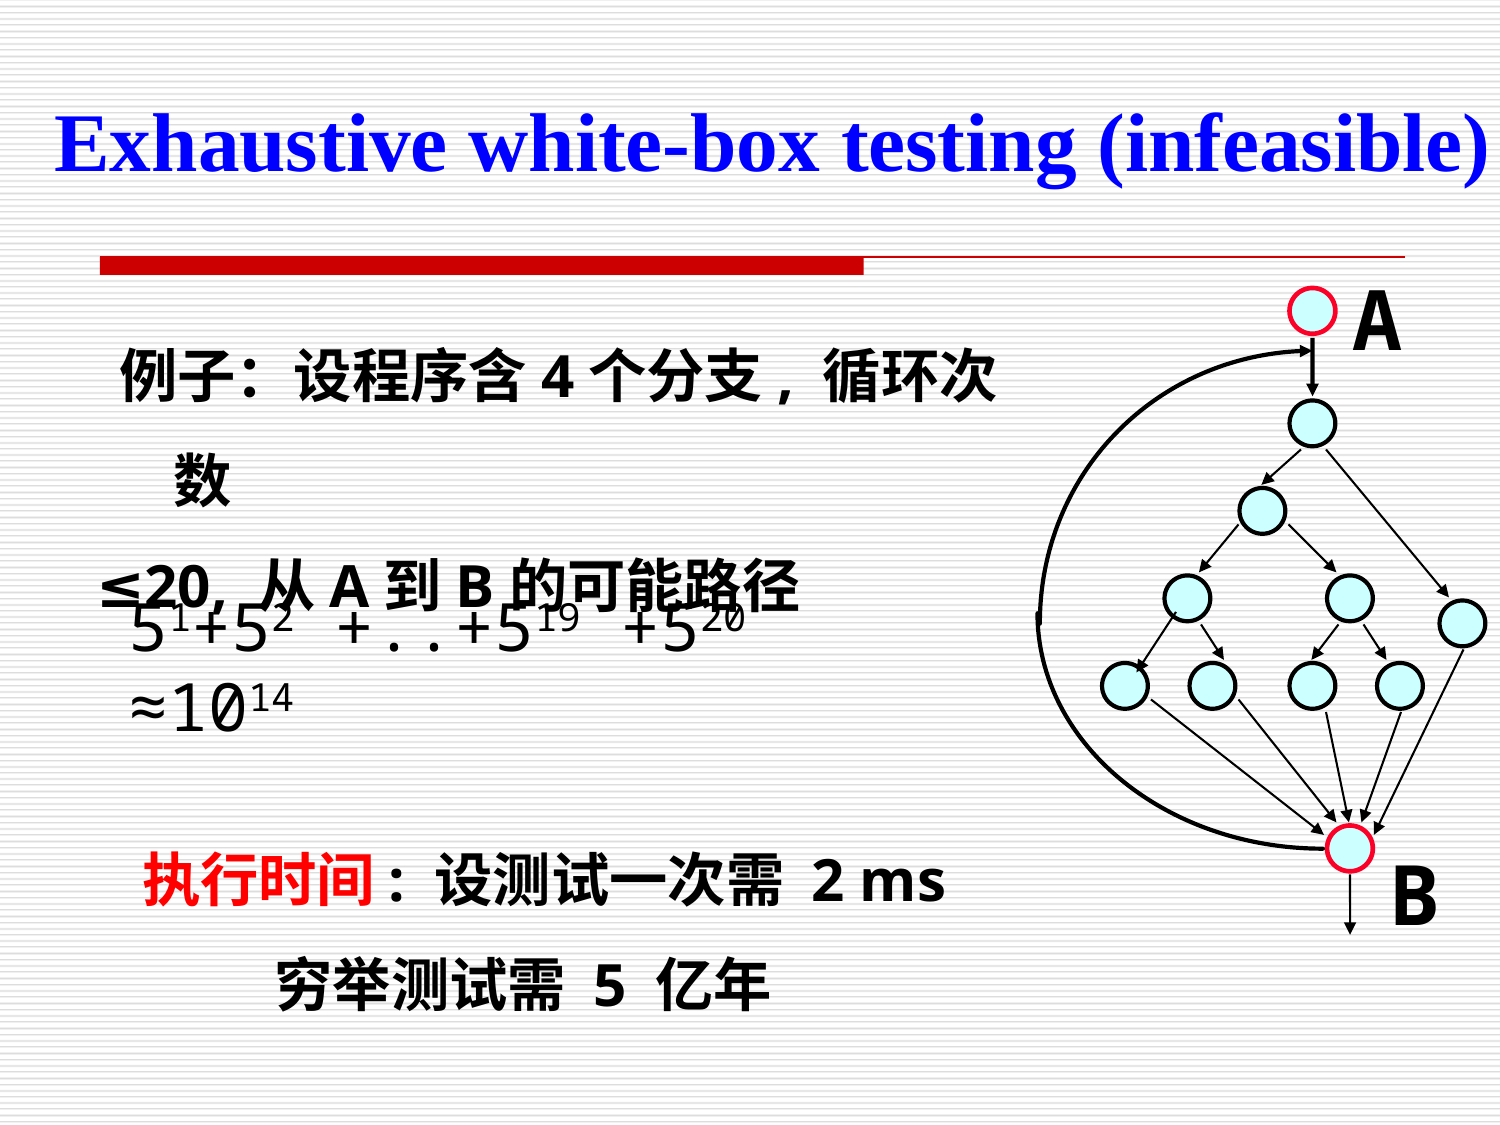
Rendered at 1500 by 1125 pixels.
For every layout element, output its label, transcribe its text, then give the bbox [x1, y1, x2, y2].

text_box 例子：设程序含4个分支, 循环次数 ≤20, 从A到B的可能路径 [81, 296, 1038, 519]
text_box [1037, 613, 1323, 849]
text_box [1343, 874, 1357, 935]
text_box 51+52 +..+519 +520 ≈1014 [113, 577, 1001, 752]
text_box Exhaustive white-box testing (infeasible) [39, 75, 1500, 201]
text_box [1323, 805, 1337, 823]
text_box [1325, 449, 1449, 598]
text_box [1313, 548, 1337, 573]
text_box [1323, 665, 1336, 707]
text_box A [1337, 259, 1388, 375]
text_box [1313, 383, 1319, 396]
text_box [1325, 711, 1353, 823]
text_box [1373, 649, 1464, 835]
text_box B [1375, 834, 1425, 950]
picture [0, 0, 1500, 1125]
text_box [1359, 711, 1402, 823]
text_box [1313, 400, 1336, 447]
text_box [1289, 287, 1336, 334]
text_box [1439, 600, 1486, 647]
text_box [1377, 662, 1423, 709]
text_box [1363, 624, 1387, 660]
text_box 执行时间: 设测试一次需 2 ms 穷举测试需 5 亿年 [100, 835, 1128, 1026]
text_box [1327, 825, 1373, 872]
text_box [1039, 344, 1313, 613]
text_box [1327, 575, 1373, 622]
